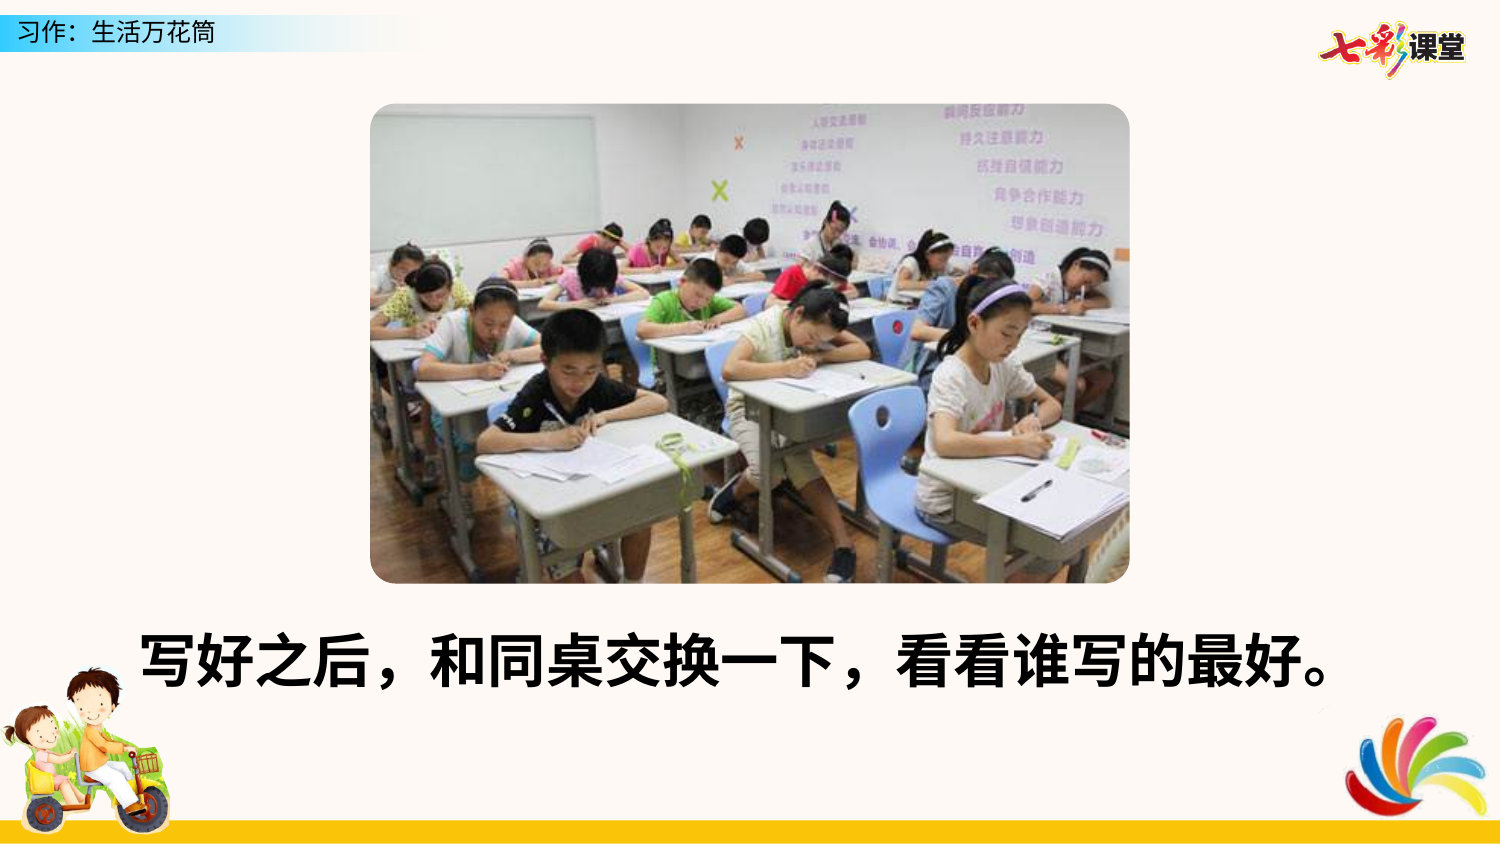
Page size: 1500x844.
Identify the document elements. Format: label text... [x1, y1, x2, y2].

picture [1316, 705, 1500, 821]
picture [1316, 20, 1468, 80]
picture [369, 103, 1130, 584]
picture [0, 665, 170, 835]
text_box 写好之后，和同桌交换一下，看看谁写的最好。 [113, 618, 1387, 700]
